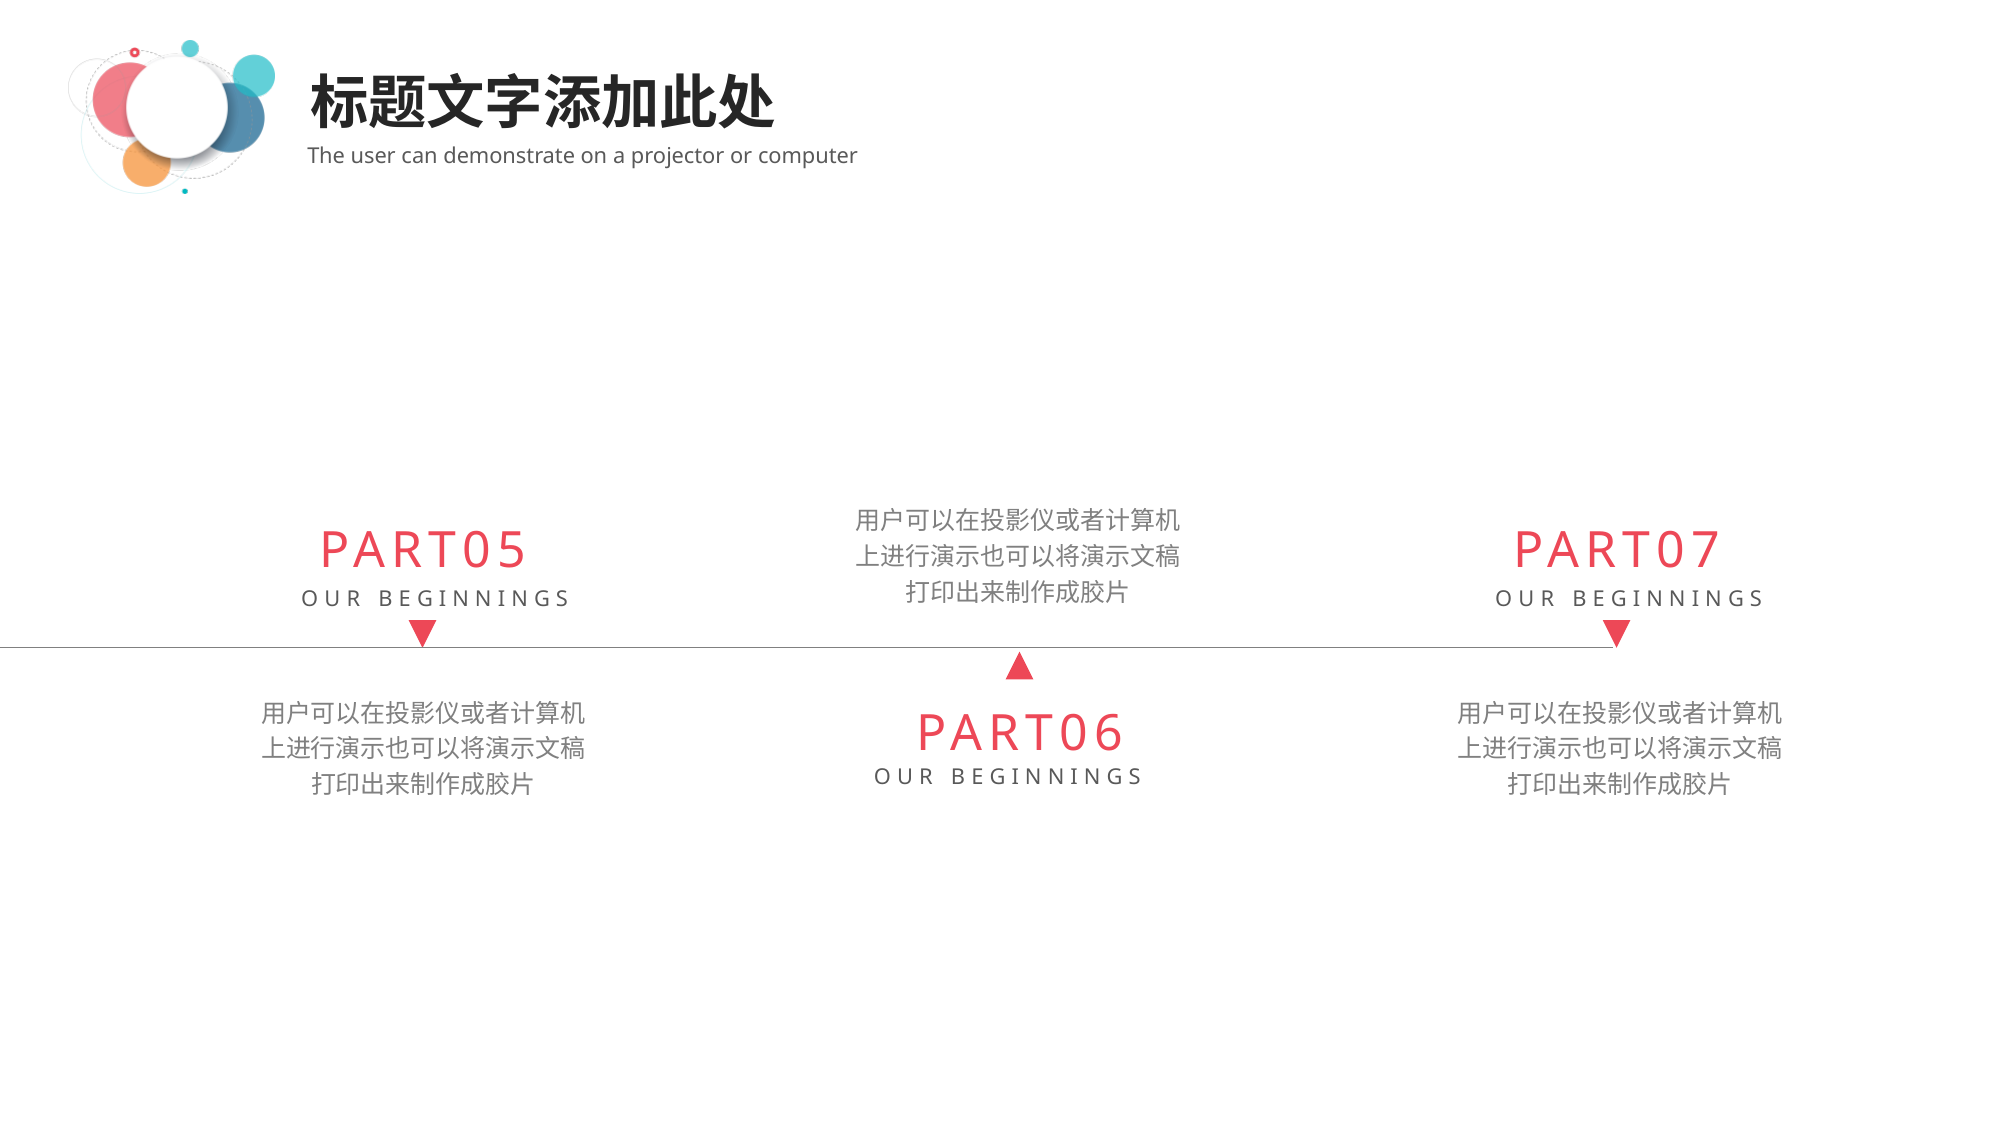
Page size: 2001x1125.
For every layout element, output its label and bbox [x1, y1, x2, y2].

text_box [292, 58, 911, 176]
text_box [0, 491, 1802, 808]
picture [68, 40, 275, 194]
